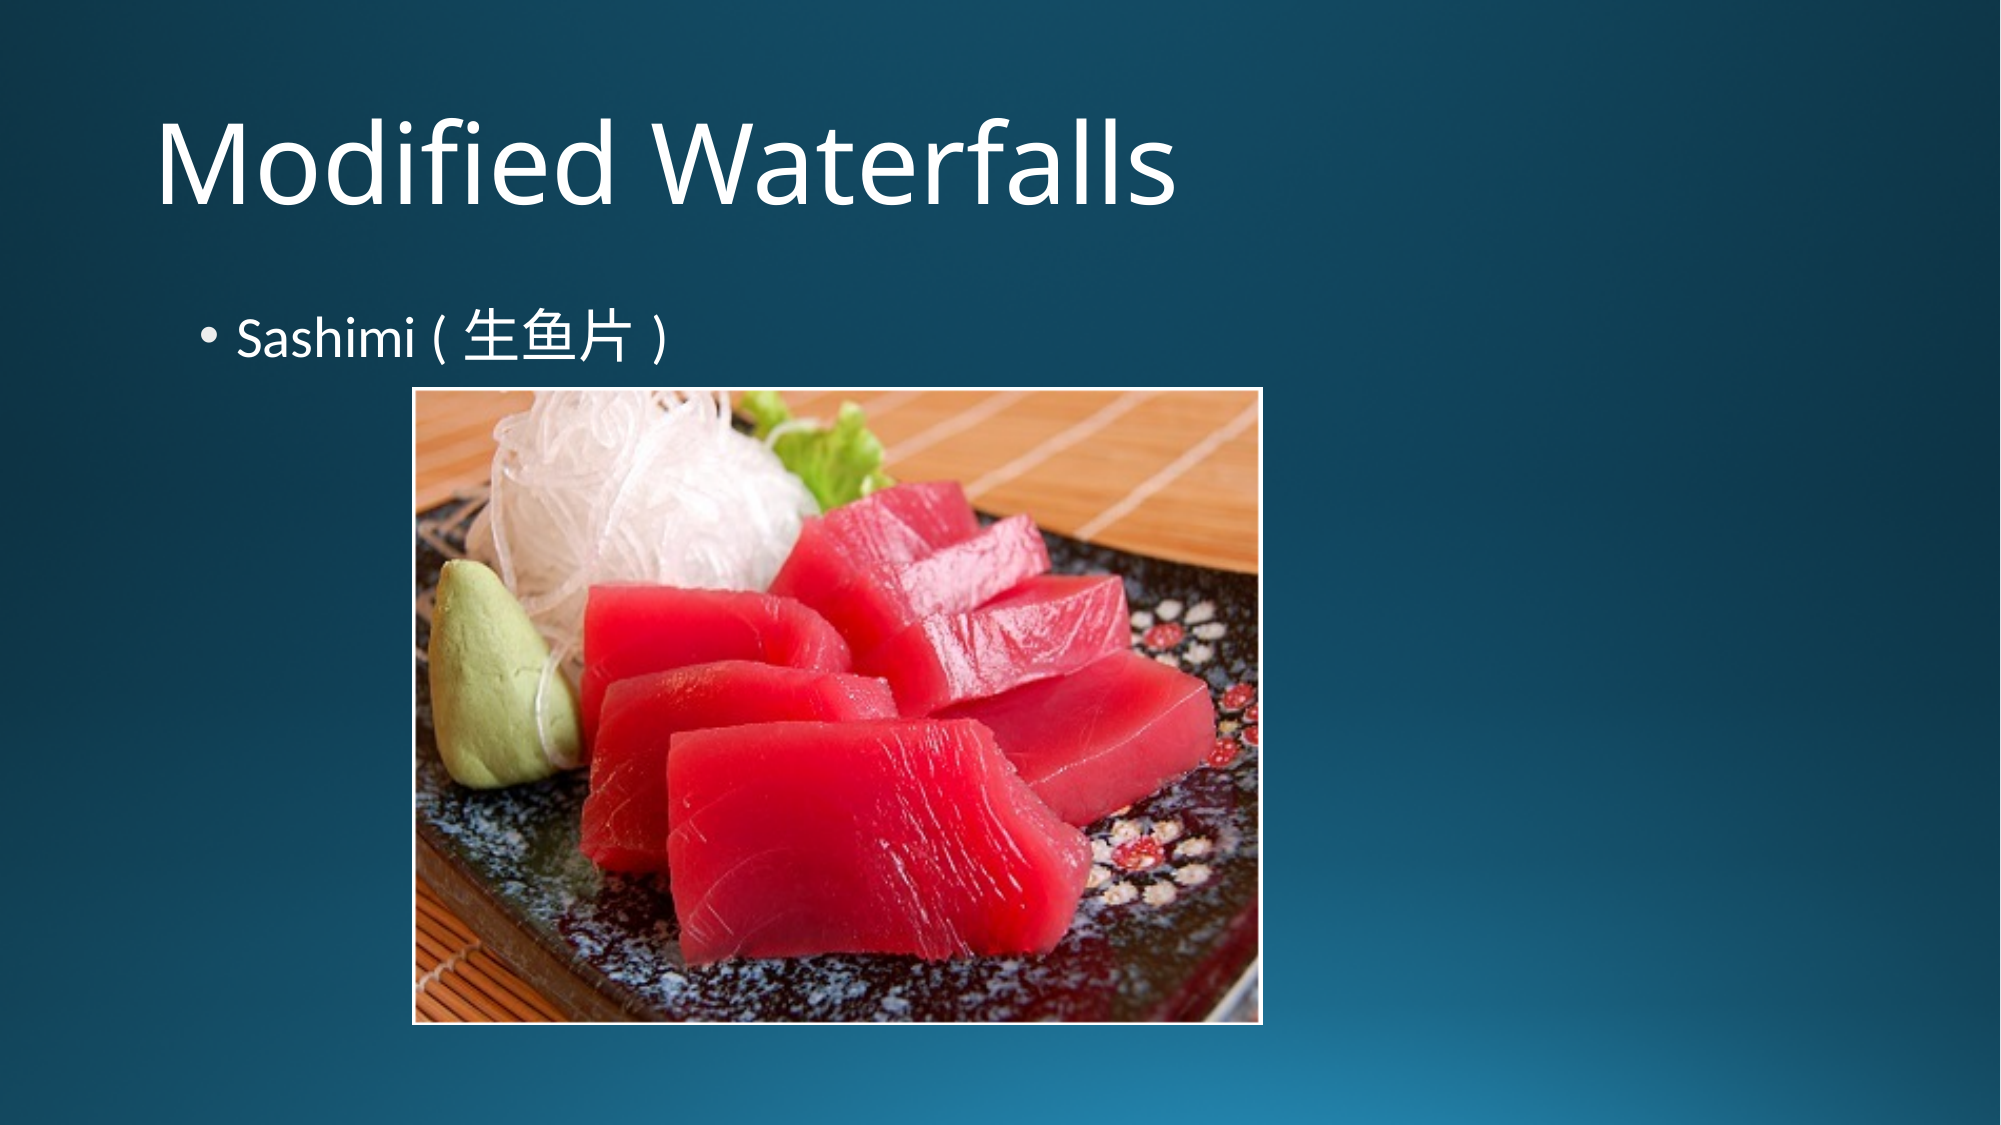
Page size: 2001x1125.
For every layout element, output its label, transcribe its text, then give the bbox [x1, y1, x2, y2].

title Modified Waterfalls [137, 59, 1863, 278]
list Sashimi (生鱼片) [183, 299, 1863, 1014]
picture [0, 0, 2001, 1125]
